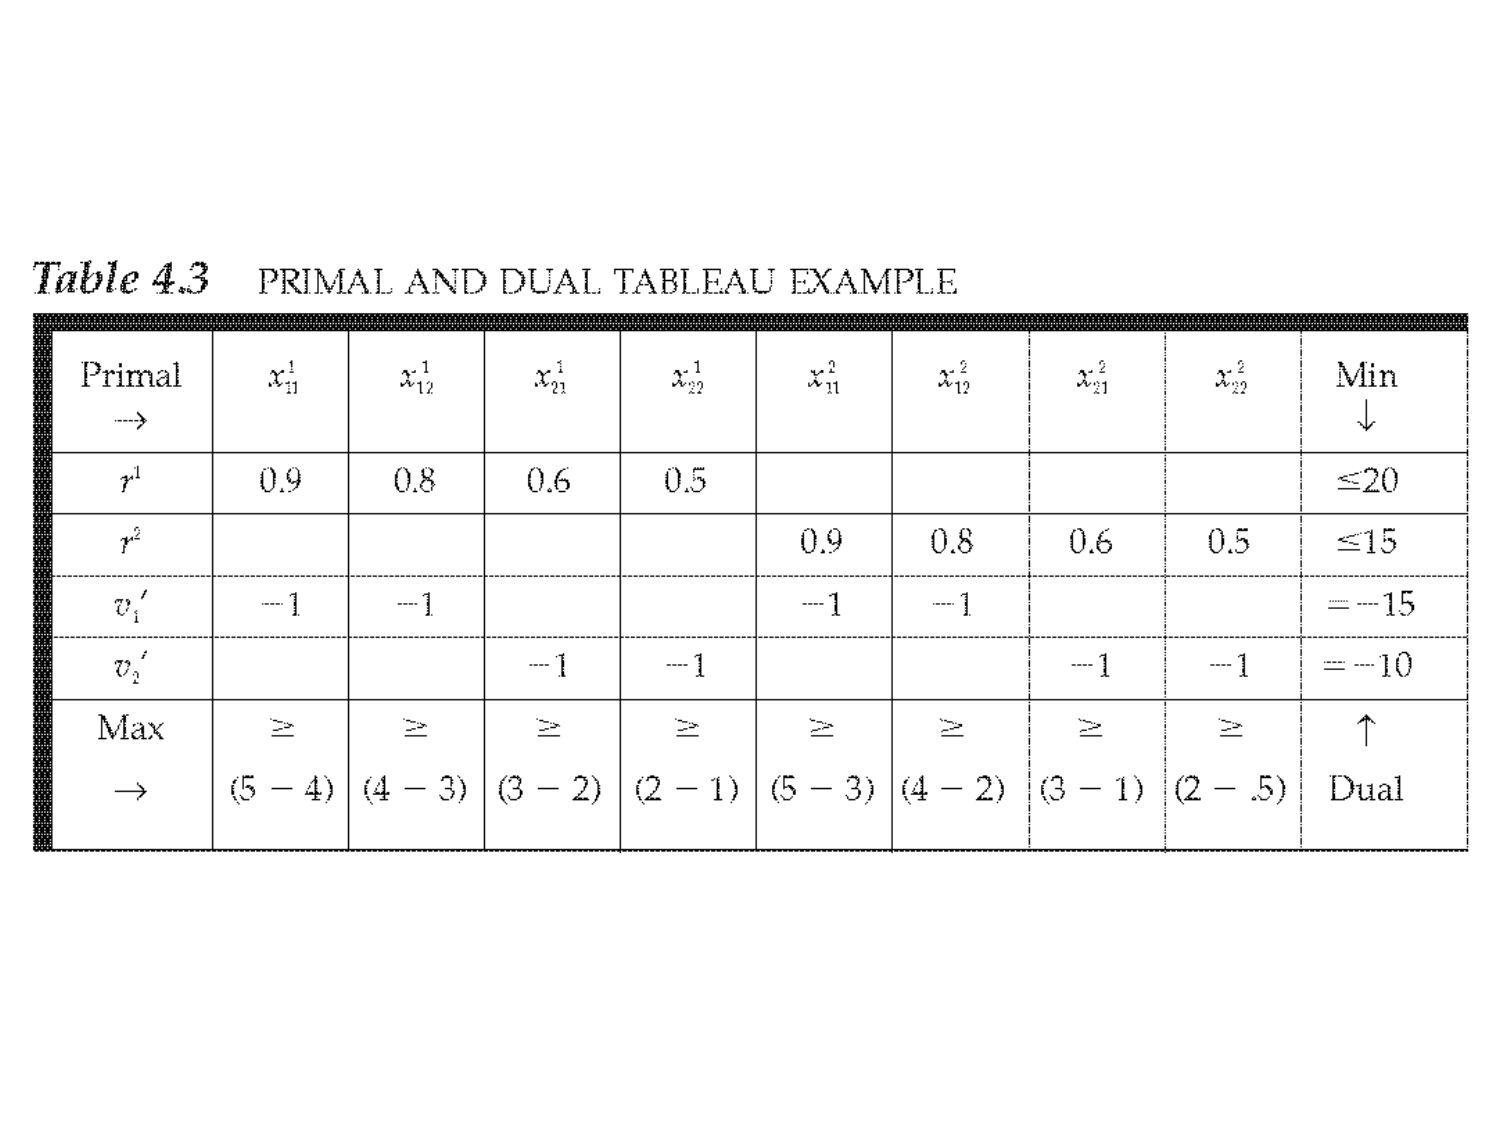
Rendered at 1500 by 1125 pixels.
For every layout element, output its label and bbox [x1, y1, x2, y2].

picture [0, 237, 1492, 863]
